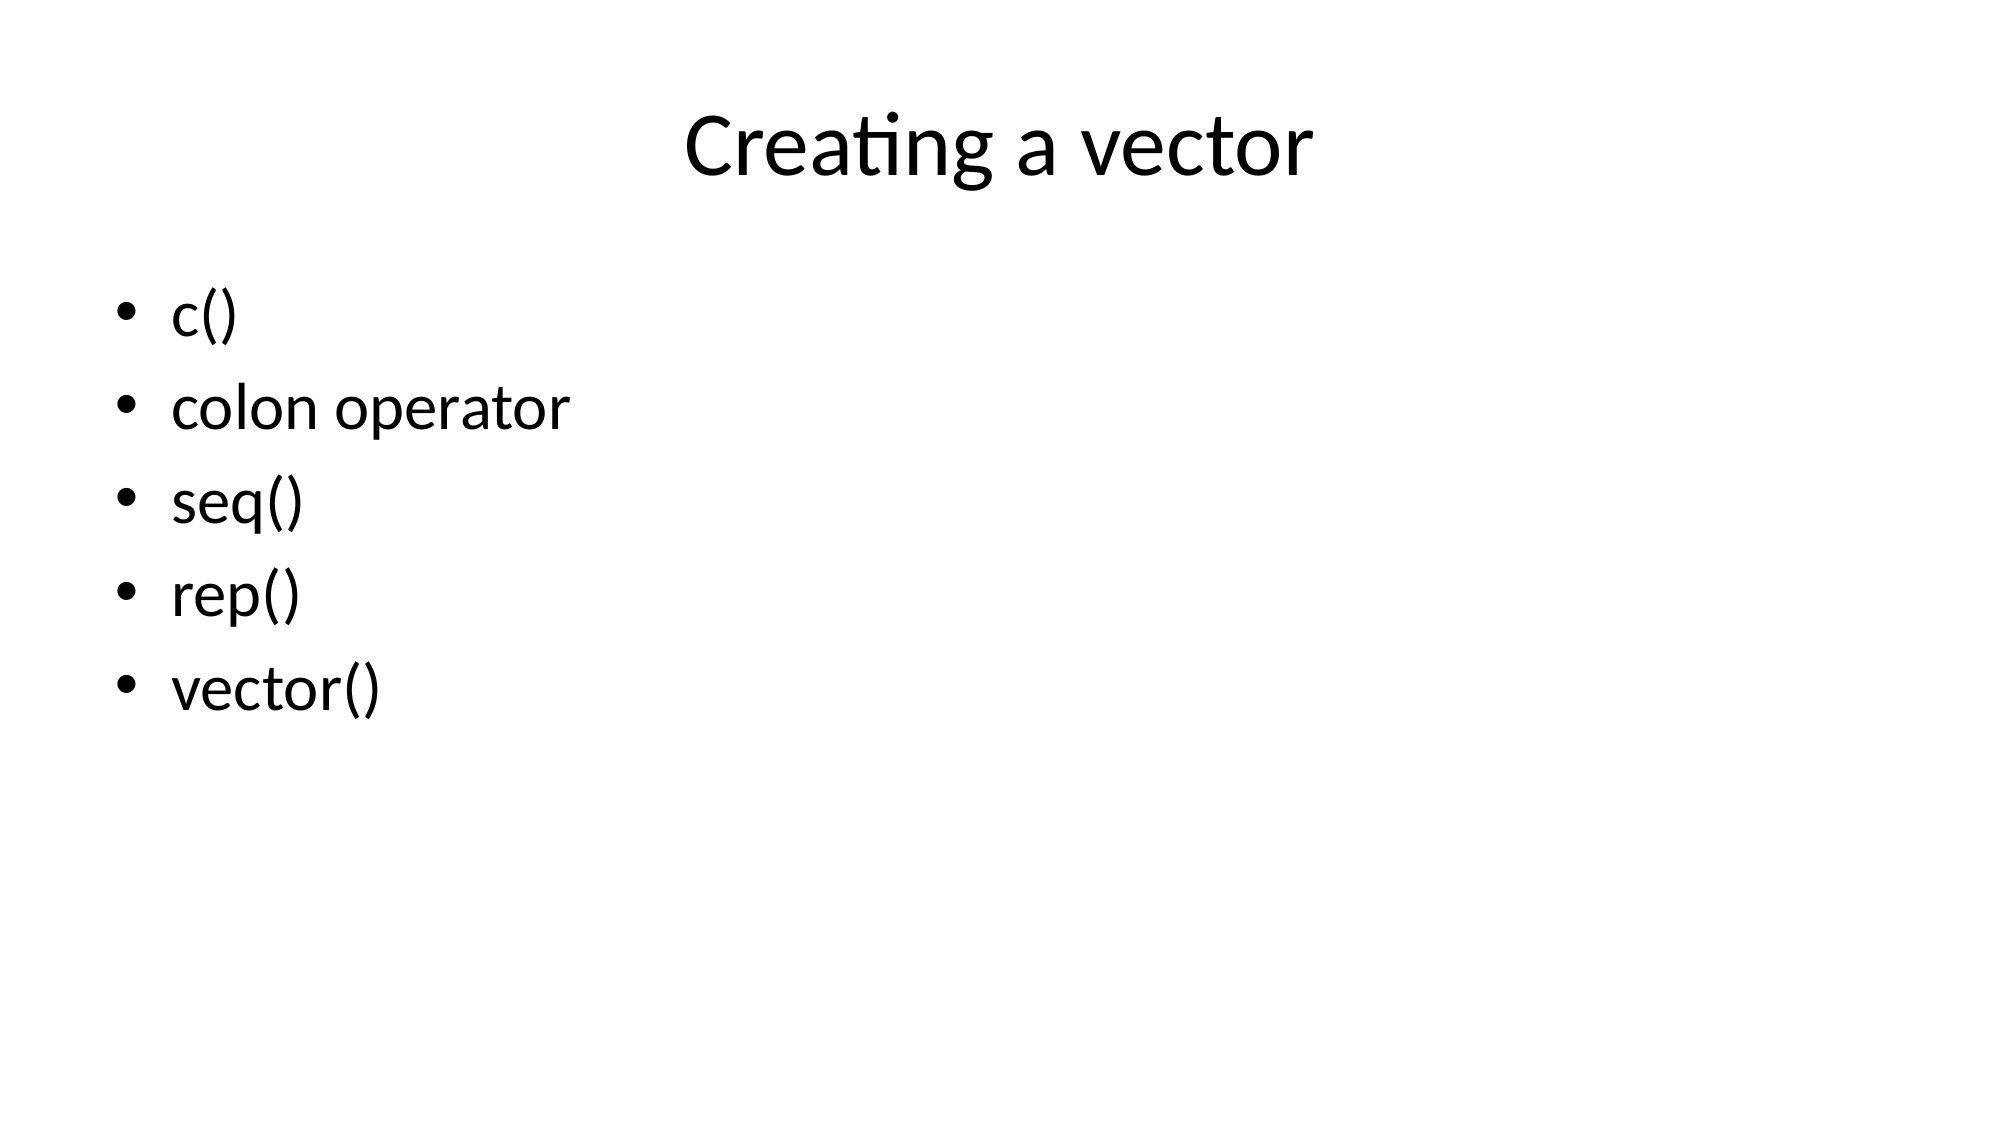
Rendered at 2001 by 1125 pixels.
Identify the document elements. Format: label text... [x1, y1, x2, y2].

list c() colon operator seq() rep() vector() [99, 262, 1900, 1005]
title Creating a vector [99, 45, 1900, 233]
